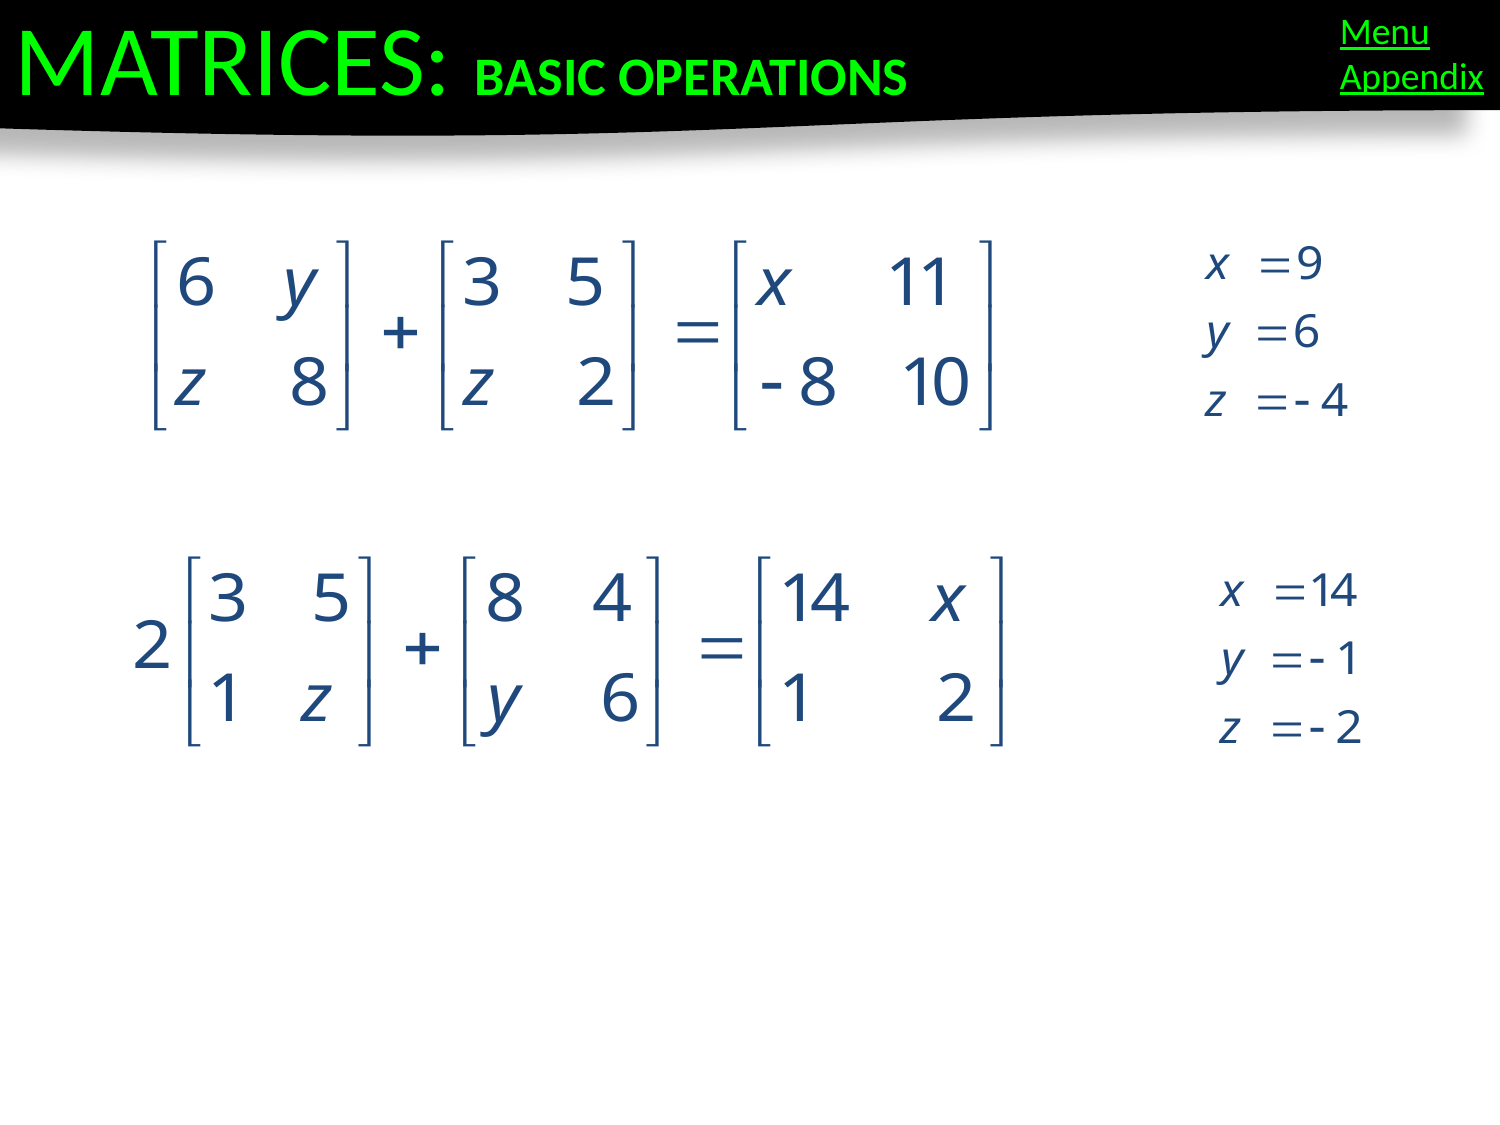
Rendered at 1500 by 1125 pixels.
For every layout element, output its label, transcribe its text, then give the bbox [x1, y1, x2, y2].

text_box MATRICES: BASIC OPERATIONS [0, 0, 1500, 138]
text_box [125, 540, 1032, 763]
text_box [1199, 237, 1361, 428]
text_box Menu Appendix [1324, 0, 1499, 105]
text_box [1214, 560, 1371, 755]
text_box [137, 224, 1020, 447]
